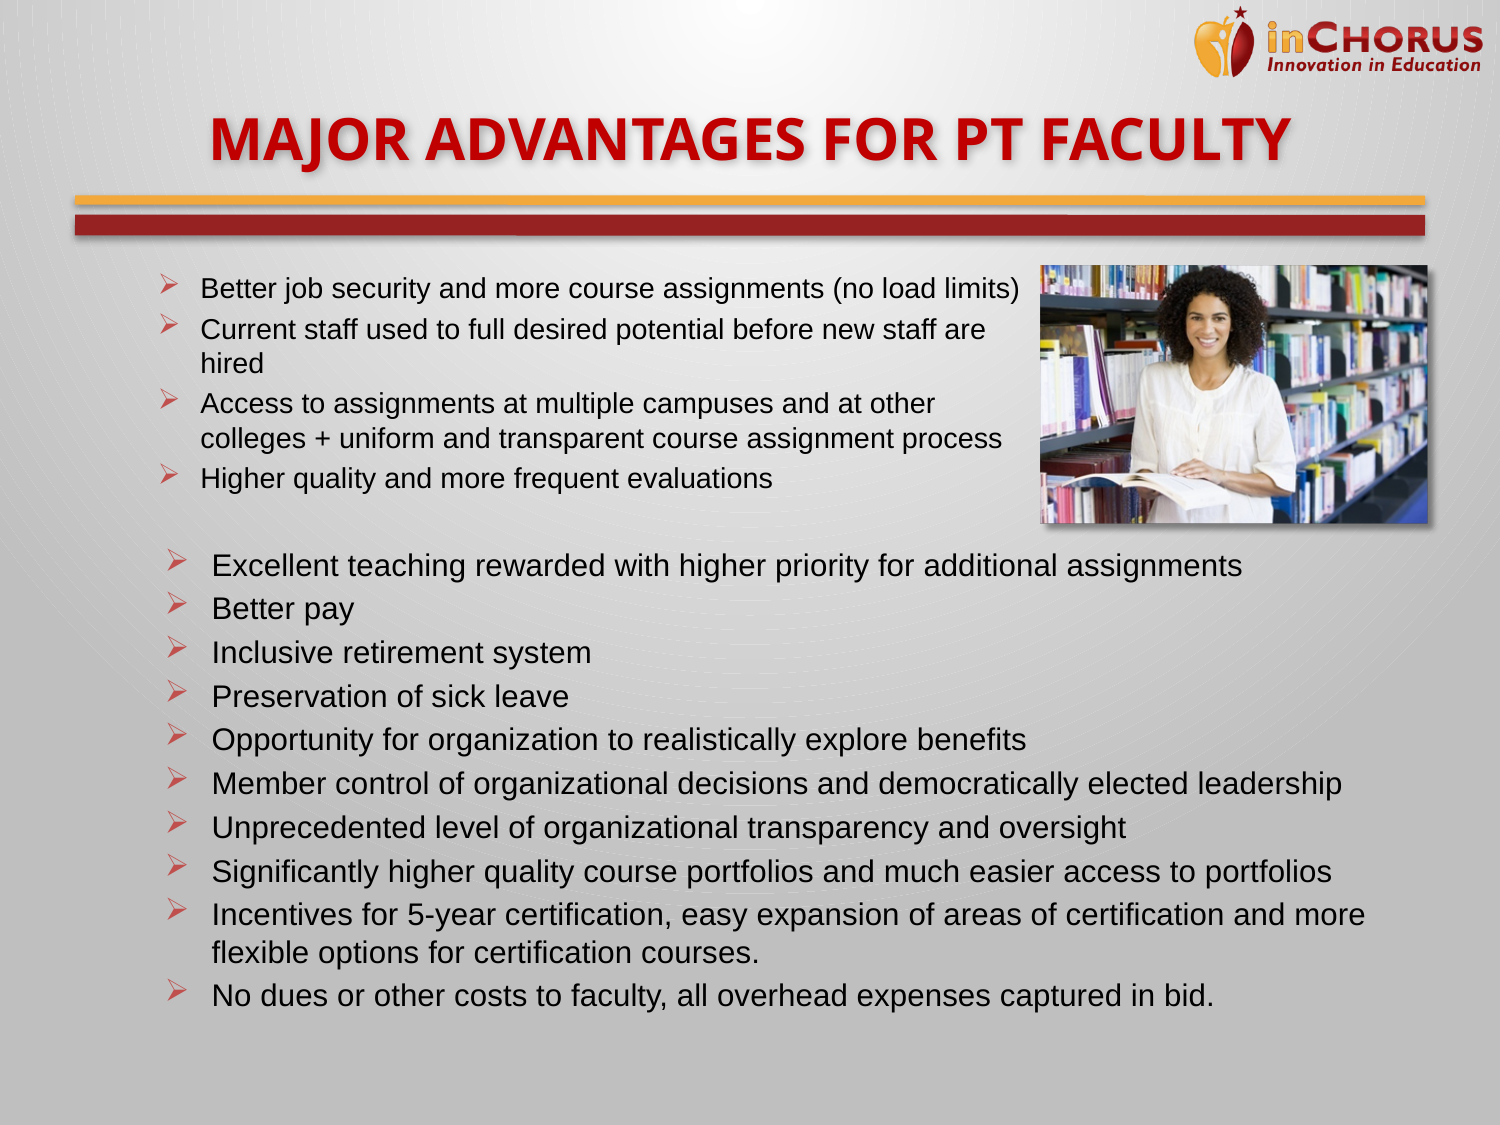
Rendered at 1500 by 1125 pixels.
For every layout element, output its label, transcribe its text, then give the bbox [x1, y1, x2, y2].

text_box Excellent teaching rewarded with higher priority for additional assignments Better pay Inclusive retirement system Preservation of sick leave Opportunity for organization to realistically explore benefits Member control of organizational decisions and democratically elected leadership Unprecedented level of organizational transparency and oversight Significantly higher quality course portfolios and much easier access to portfolios Incentives for 5-year certification, easy expansion of areas of certification and more flexible options for certification courses. No dues or other costs to faculty, all overhead expenses captured in bid. [74, 537, 1425, 1021]
picture [1190, 4, 1488, 80]
picture [1037, 262, 1444, 540]
title Major advantages for PT faculty [75, 87, 1425, 188]
list Better job security and more course assignments (no load limits) Current staff used to full desired potential before new staff are hired Access to assignments at multiple campuses and at other colleges + uniform and transparent course assignment process Higher quality and more frequent evaluations [75, 262, 1035, 537]
